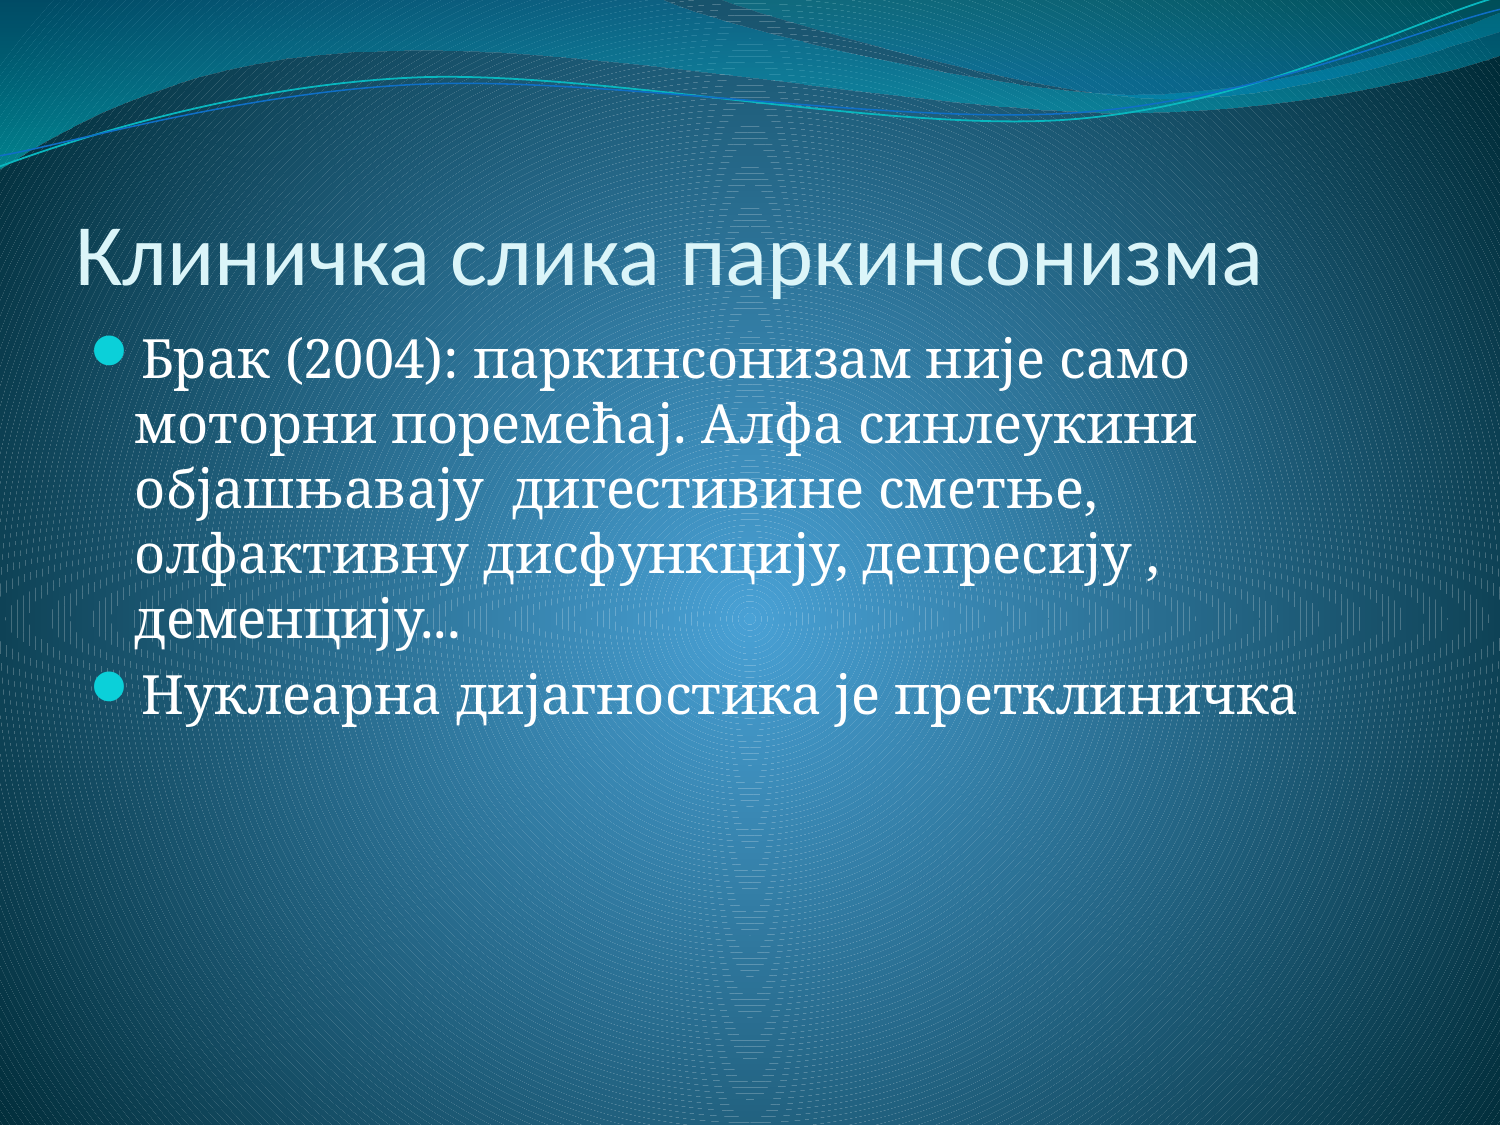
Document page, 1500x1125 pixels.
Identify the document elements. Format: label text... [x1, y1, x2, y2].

list Брак (2004): паркинсонизам није само моторни поремећај. Алфа синлеукини објашњавају дигестивине сметње, олфактивну дисфункцију, депресију , деменцију... Нуклеарна дијагностика је претклиничка [75, 317, 1425, 1038]
title Клиничка слика паркинсонизма [75, 115, 1425, 303]
